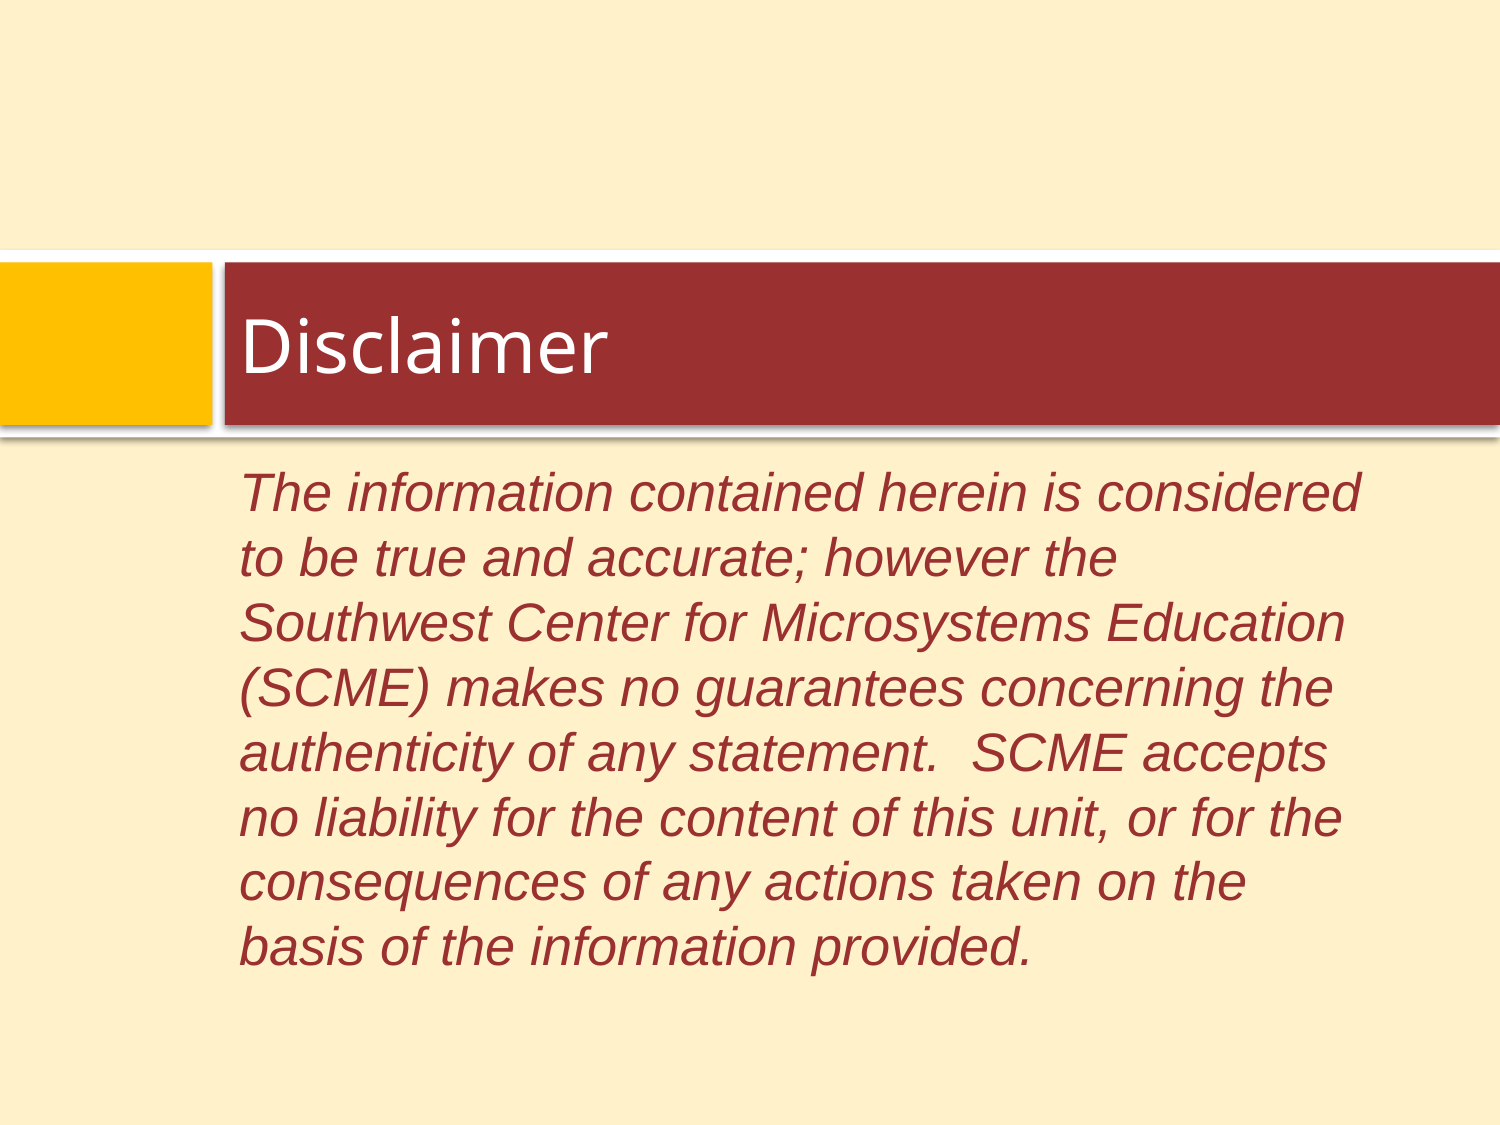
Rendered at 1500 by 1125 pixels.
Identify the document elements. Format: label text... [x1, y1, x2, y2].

list The information contained herein is considered to be true and accurate; however the Southwest Center for Microsystems Education (SCME) makes no guarantees concerning the authenticity of any statement. SCME accepts no liability for the content of this unit, or for the consequences of any actions taken on the basis of the information provided. [225, 450, 1394, 1008]
title Disclaimer [225, 262, 1475, 425]
